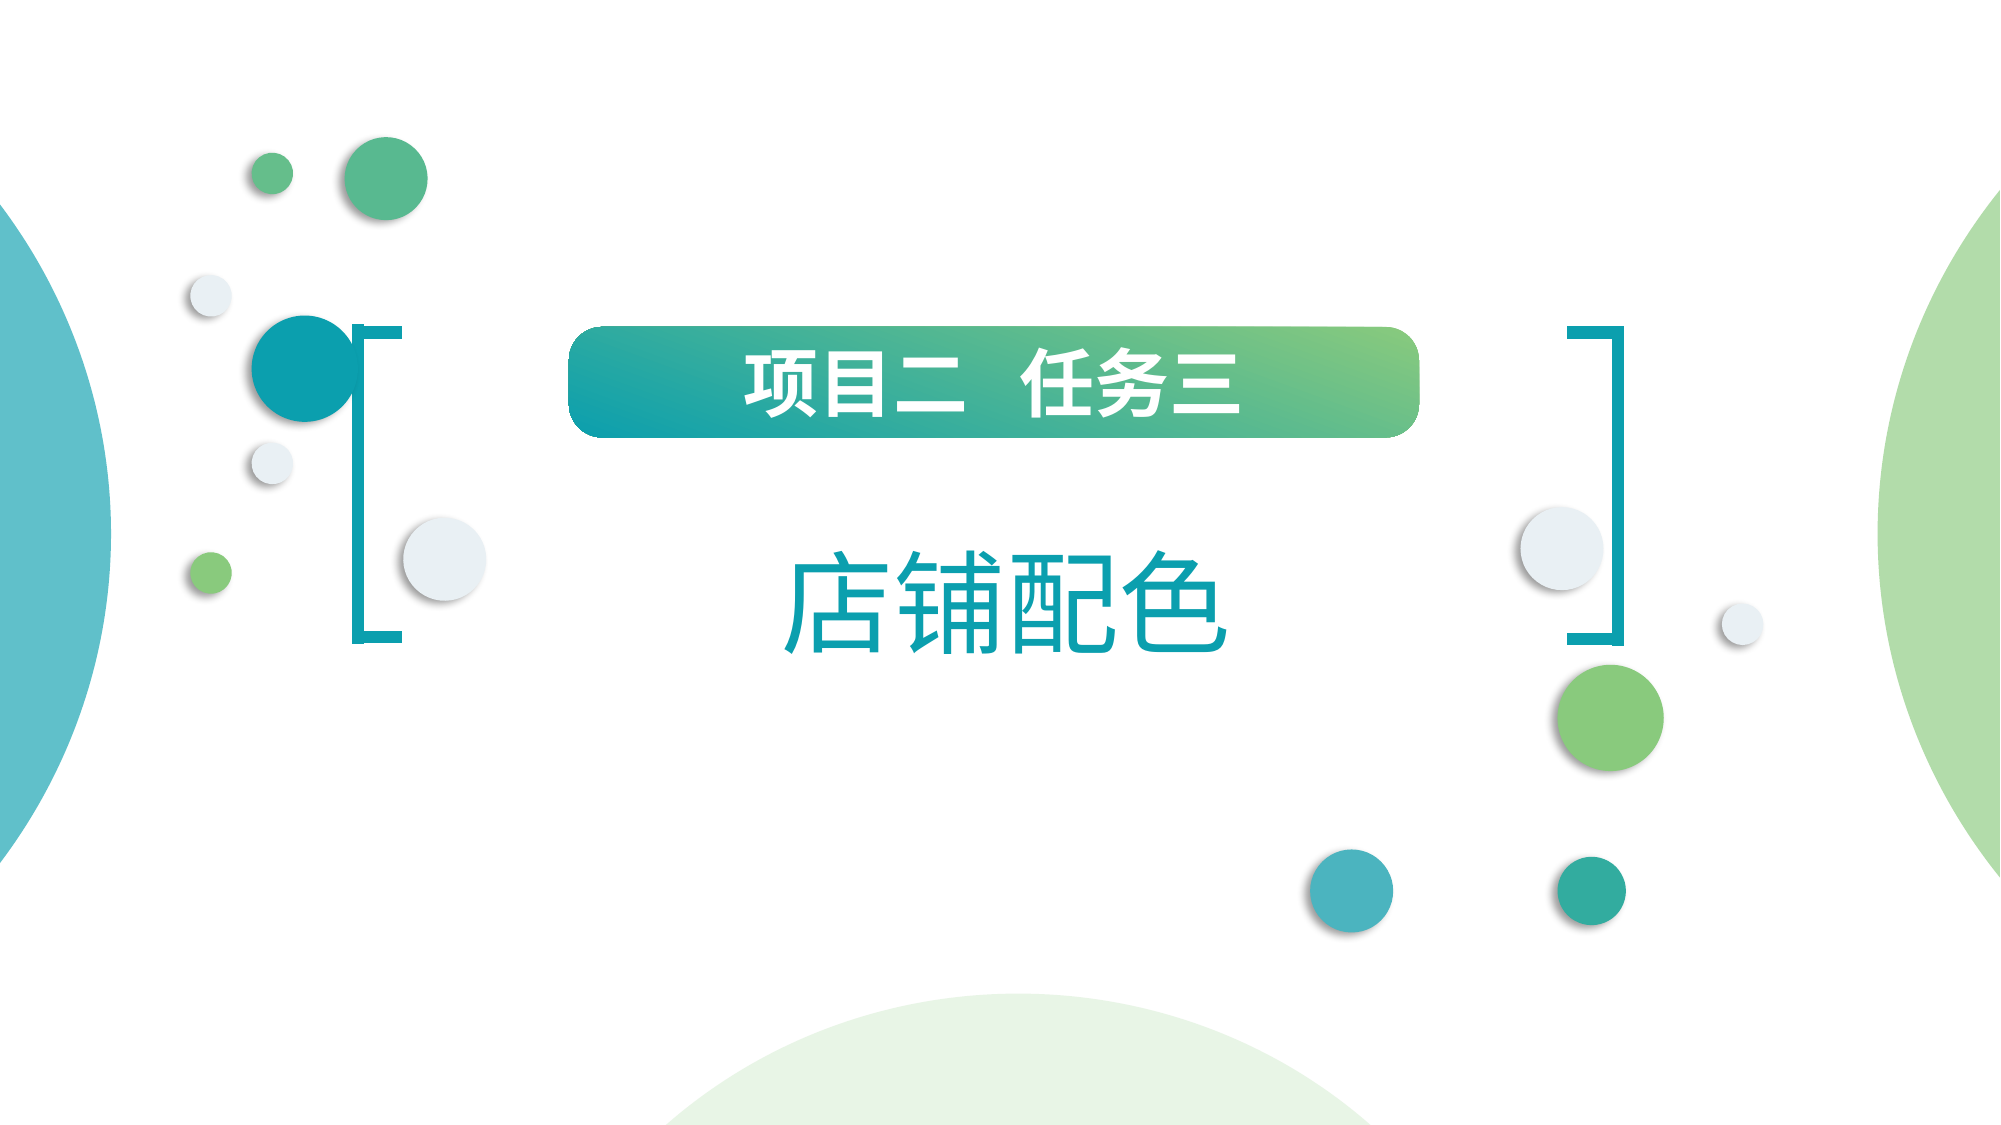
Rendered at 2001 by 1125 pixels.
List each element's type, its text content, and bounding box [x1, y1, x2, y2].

text_box [1720, 602, 1765, 647]
text_box [1309, 848, 1395, 934]
text_box [1876, 188, 2000, 880]
text_box [189, 551, 233, 595]
text_box [343, 136, 429, 222]
text_box [250, 441, 295, 486]
text_box [189, 274, 233, 318]
text_box [567, 325, 1421, 439]
text_box [250, 151, 295, 196]
text_box 店铺配色 [459, 525, 1553, 676]
text_box [1519, 506, 1566, 592]
text_box [403, 516, 488, 602]
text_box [356, 324, 403, 645]
text_box [1556, 855, 1627, 927]
text_box 项目二 任务三 [620, 329, 1368, 434]
text_box [664, 992, 1373, 1125]
text_box [1556, 663, 1665, 773]
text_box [1566, 326, 1620, 647]
text_box [250, 314, 356, 423]
text_box [0, 202, 113, 865]
